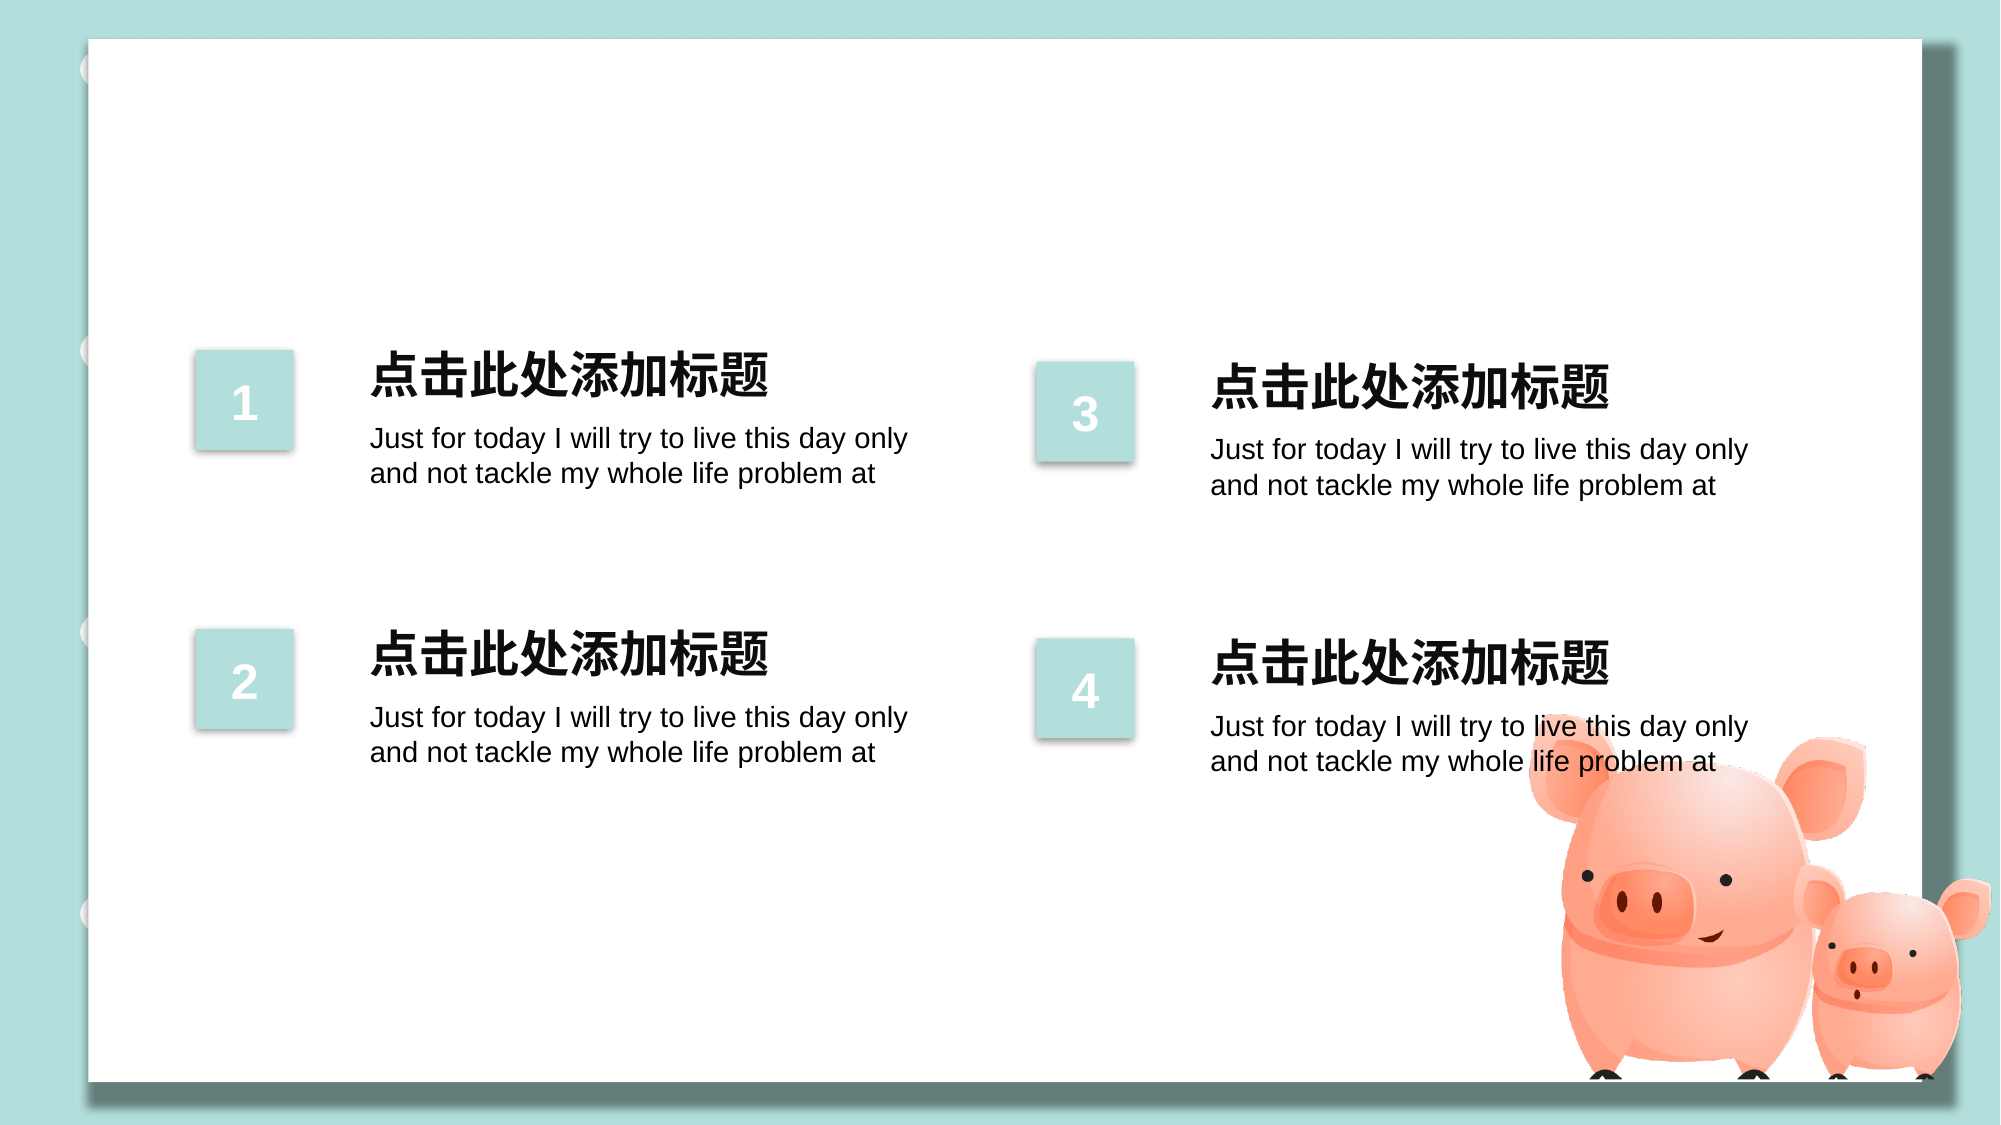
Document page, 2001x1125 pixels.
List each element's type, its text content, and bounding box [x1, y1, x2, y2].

text_box 4 [1036, 637, 1135, 739]
picture [0, 0, 2001, 1125]
text_box 1 [195, 349, 295, 451]
text_box 点击此处添加标题 [355, 615, 901, 690]
text_box 3 [1036, 361, 1135, 463]
text_box [87, 38, 1923, 1083]
text_box Just for today I will try to live this day only and not tackle my whole life problem at [354, 690, 981, 776]
text_box Just for today I will try to live this day only and not tackle my whole life problem at [354, 411, 981, 497]
text_box 2 [195, 628, 295, 730]
text_box Just for today I will try to live this day only and not tackle my whole life problem at [1195, 423, 1822, 509]
text_box 点击此处添加标题 [1195, 624, 1742, 700]
text_box 点击此处添加标题 [1195, 347, 1742, 423]
text_box 点击此处添加标题 [355, 336, 901, 411]
text_box Just for today I will try to live this day only and not tackle my whole life problem at [1195, 700, 1822, 785]
